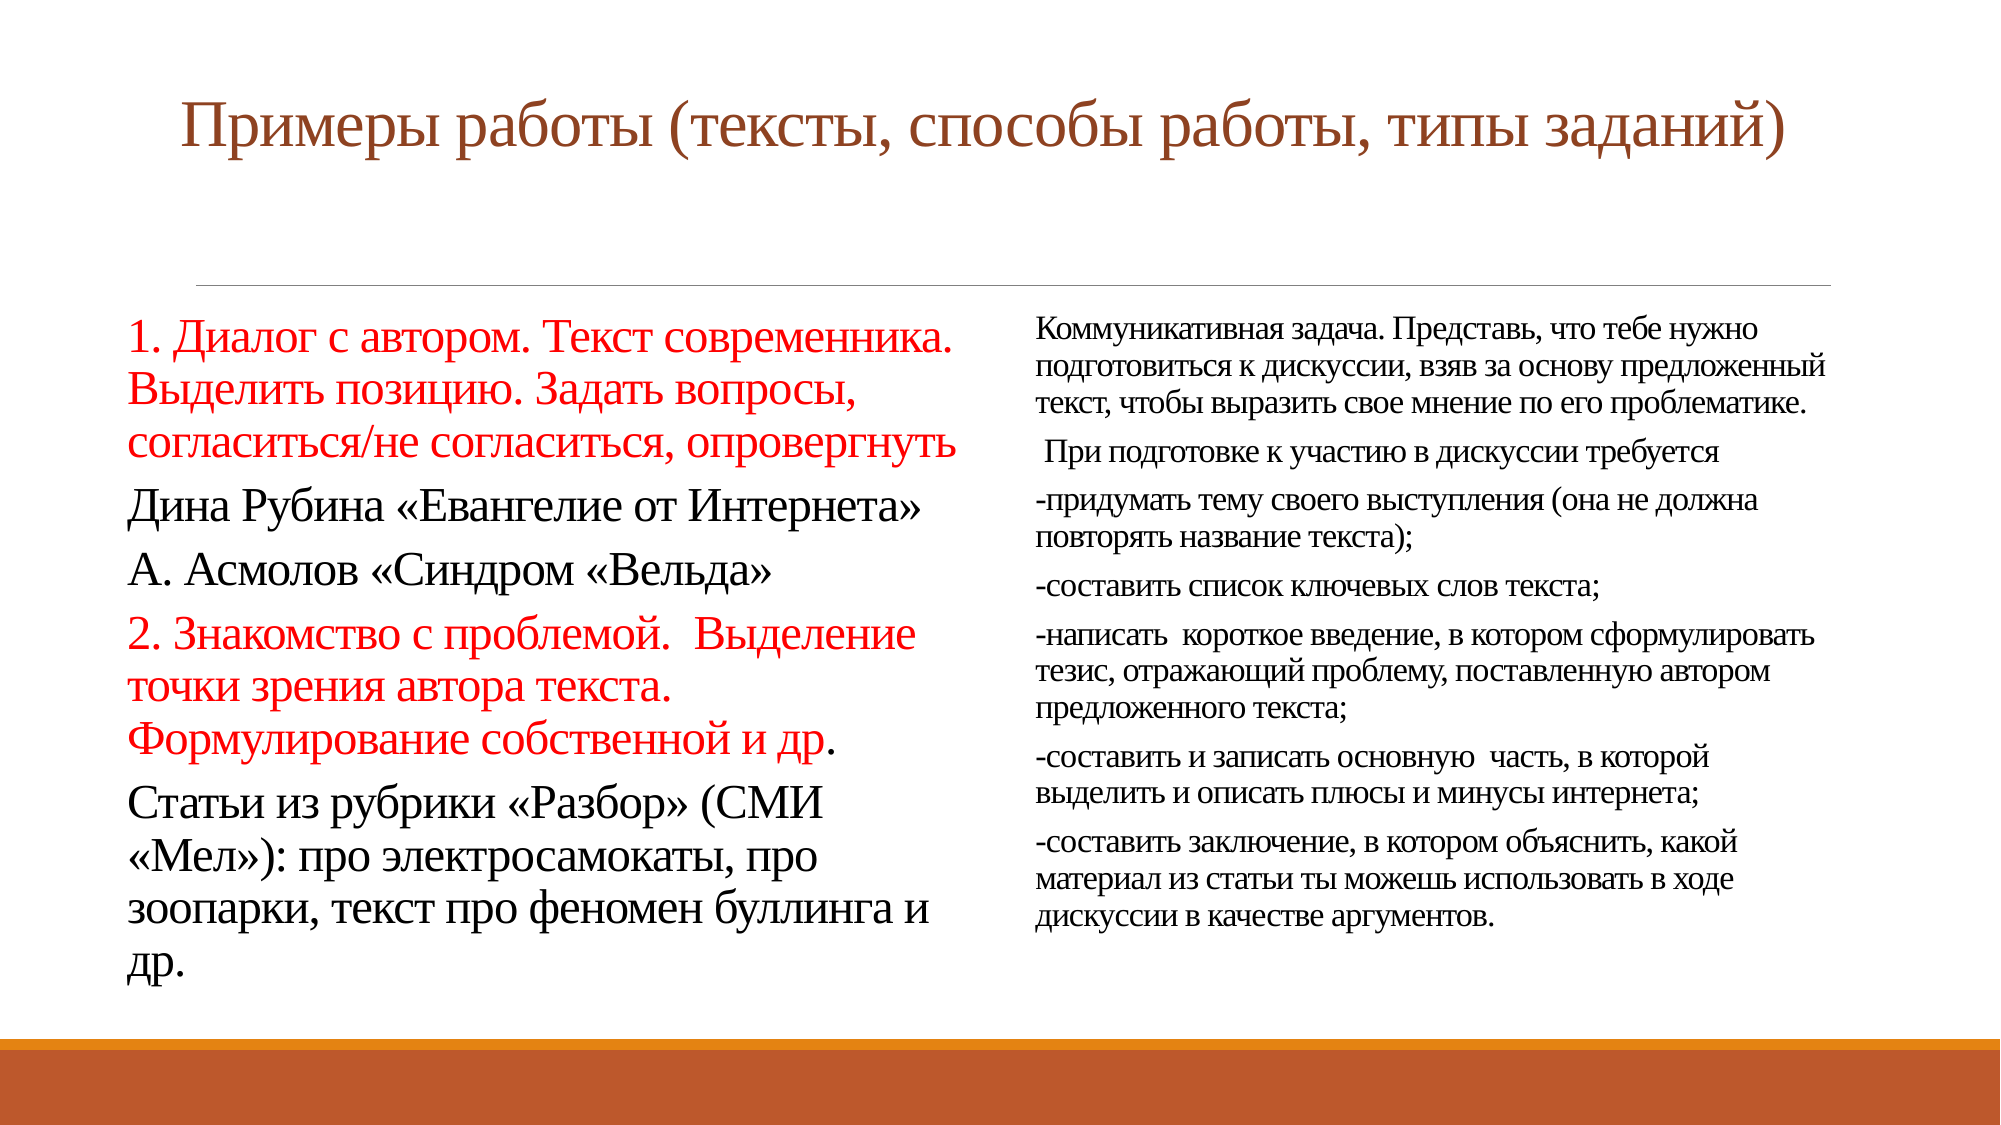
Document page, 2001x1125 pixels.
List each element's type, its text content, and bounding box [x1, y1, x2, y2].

list 1. Диалог с автором. Текст современника. Выделить позицию. Задать вопросы, согласиться/не согласиться, опровергнуть Дина Рубина «Евангелие от Интернета» А. Асмолов «Синдром «Вельда» 2. Знакомство с проблемой. Выделение точки зрения автора текста. Формулирование собственной и др. Статьи из рубрики «Разбор» (СМИ «Мел»): про электросамокаты, про зоопарки, текст про феномен буллинга и др. [112, 302, 990, 1004]
title Примеры работы (тексты, способы работы, типы заданий) [165, 40, 1815, 168]
list Коммуникативная задача. Представь, что тебе нужно подготовиться к дискуссии, взяв за основу предложенный текст, чтобы выразить свое мнение по его проблематике. При подготовке к участию в дискуссии требуется -придумать тему своего выступления (она не должна повторять название текста); -составить список ключевых слов текста; -написать короткое введение, в котором сформулировать тезис, отражающий проблему, поставленную автором предложенного текста; -составить и записать основную часть, в которой выделить и описать плюсы и минусы интернета; -составить заключение, в котором объяснить, какой материал из статьи ты можешь использовать в ходе дискуссии в качестве аргументов. [1020, 302, 1830, 963]
